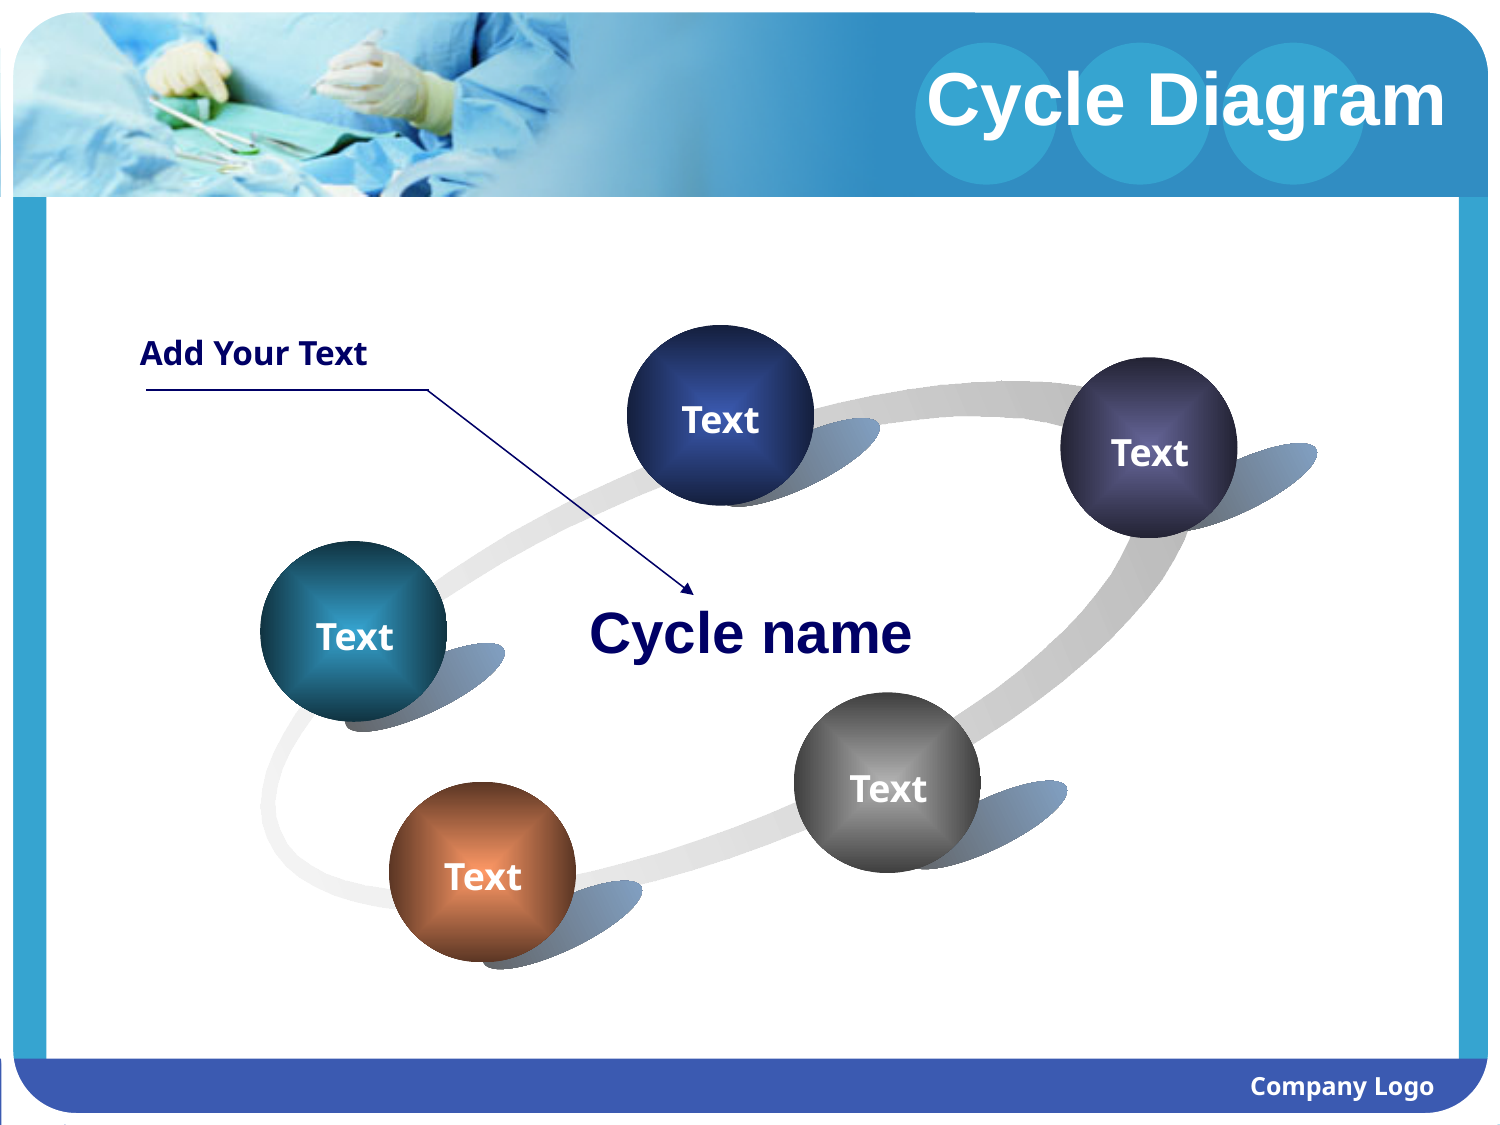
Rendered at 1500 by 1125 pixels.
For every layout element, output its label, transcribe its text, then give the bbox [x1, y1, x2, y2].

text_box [124, 324, 1326, 963]
picture [14, 13, 1488, 197]
footer Company Logo [1025, 1062, 1450, 1113]
title Cycle Diagram [162, 17, 1463, 173]
